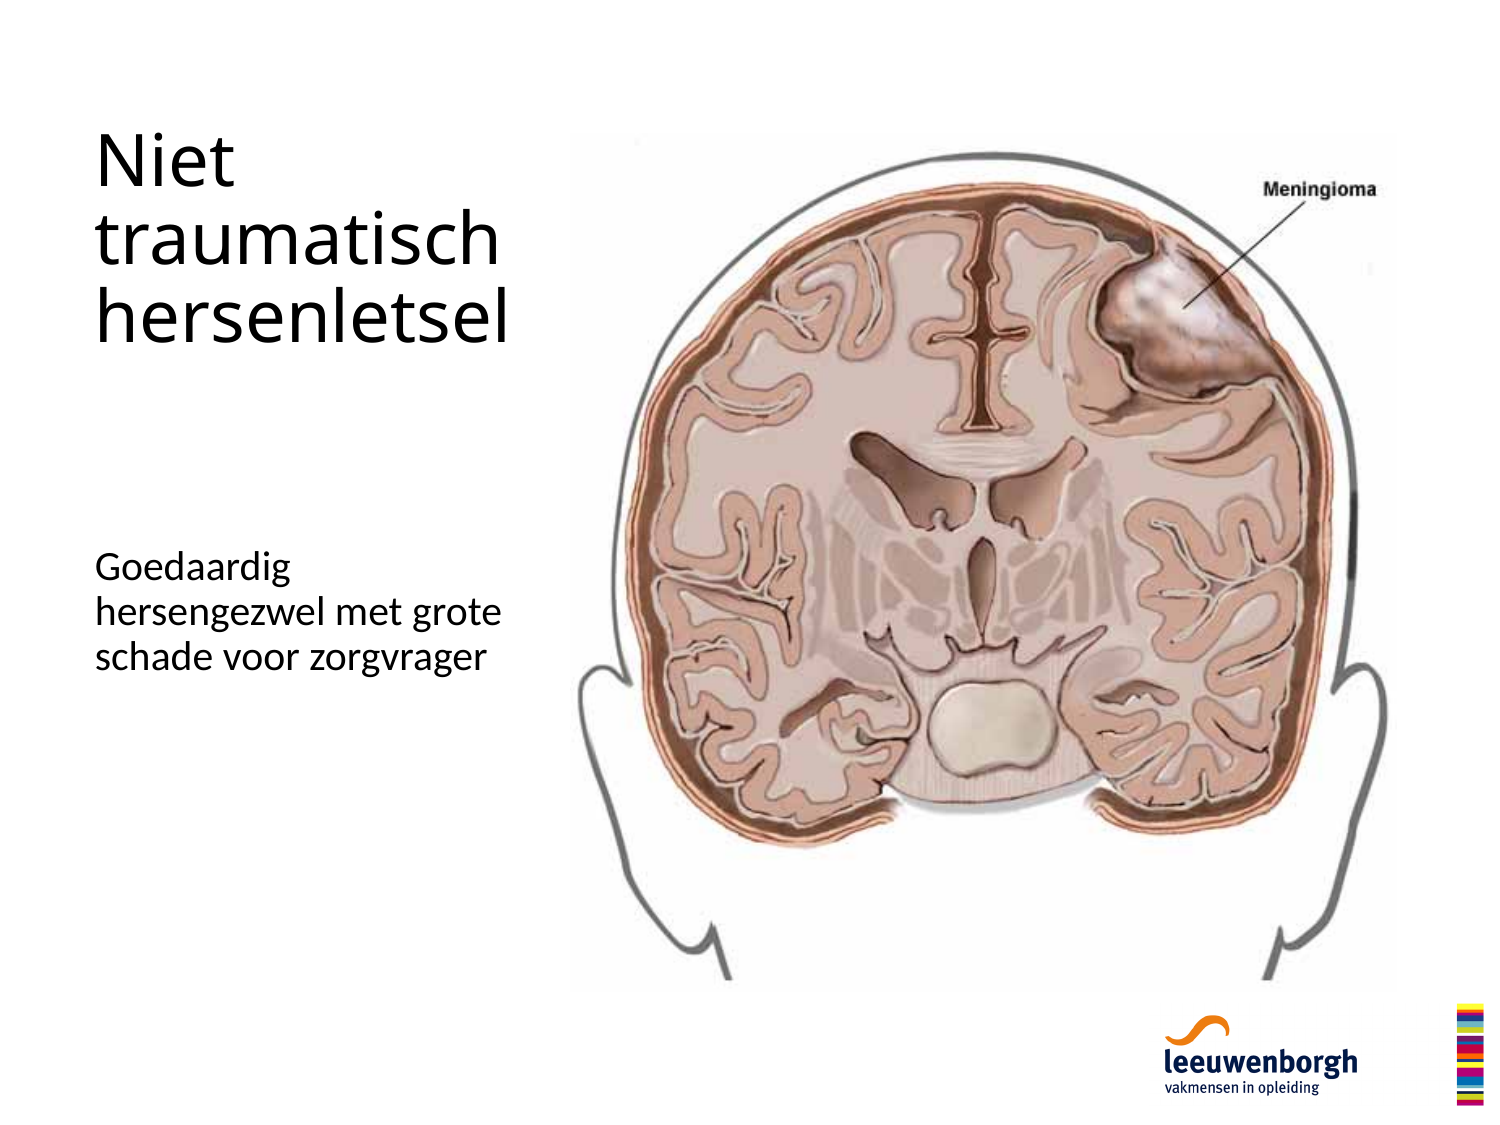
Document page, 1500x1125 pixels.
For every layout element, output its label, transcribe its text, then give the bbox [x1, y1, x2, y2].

picture [570, 133, 1397, 992]
list Goedaardig hersengezwel met grote schade voor zorgvrager [79, 399, 531, 1021]
title Niet traumatisch hersenletsel [79, 103, 531, 379]
picture [1149, 1003, 1484, 1106]
